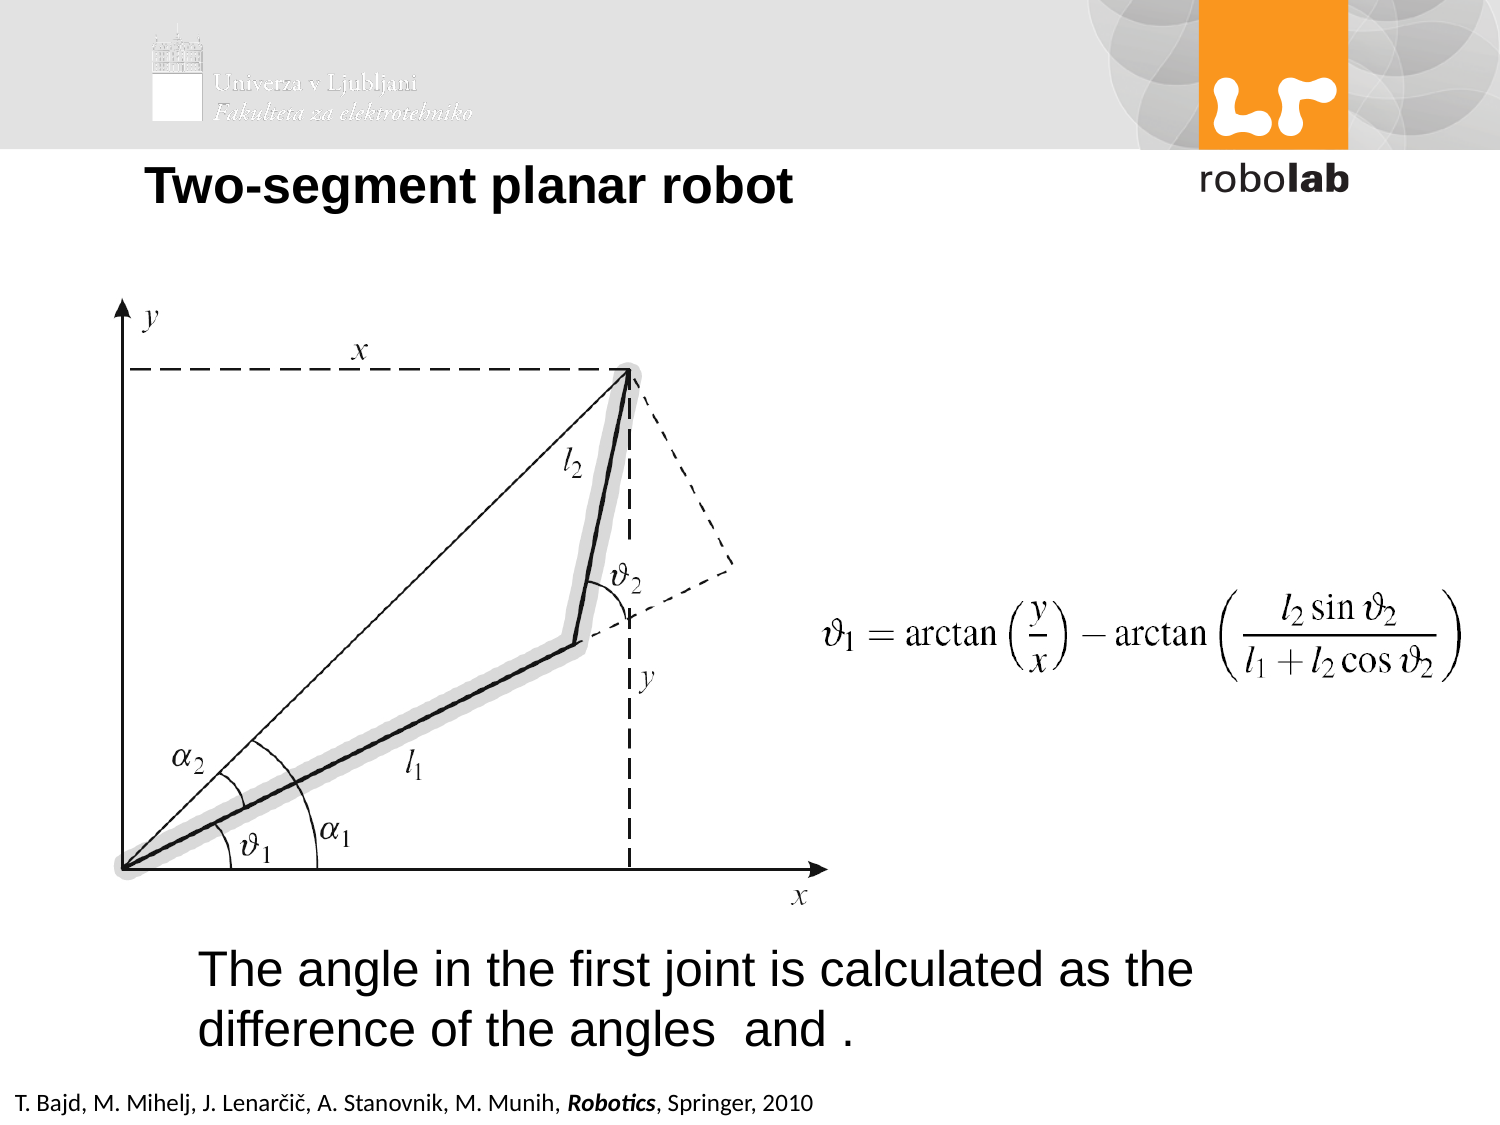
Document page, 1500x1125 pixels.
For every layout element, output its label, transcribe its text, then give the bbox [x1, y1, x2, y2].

picture [796, 573, 1471, 693]
picture [998, 0, 1500, 196]
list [88, 290, 841, 918]
picture [152, 23, 472, 94]
title Two-segment planar robot [129, 94, 1311, 272]
